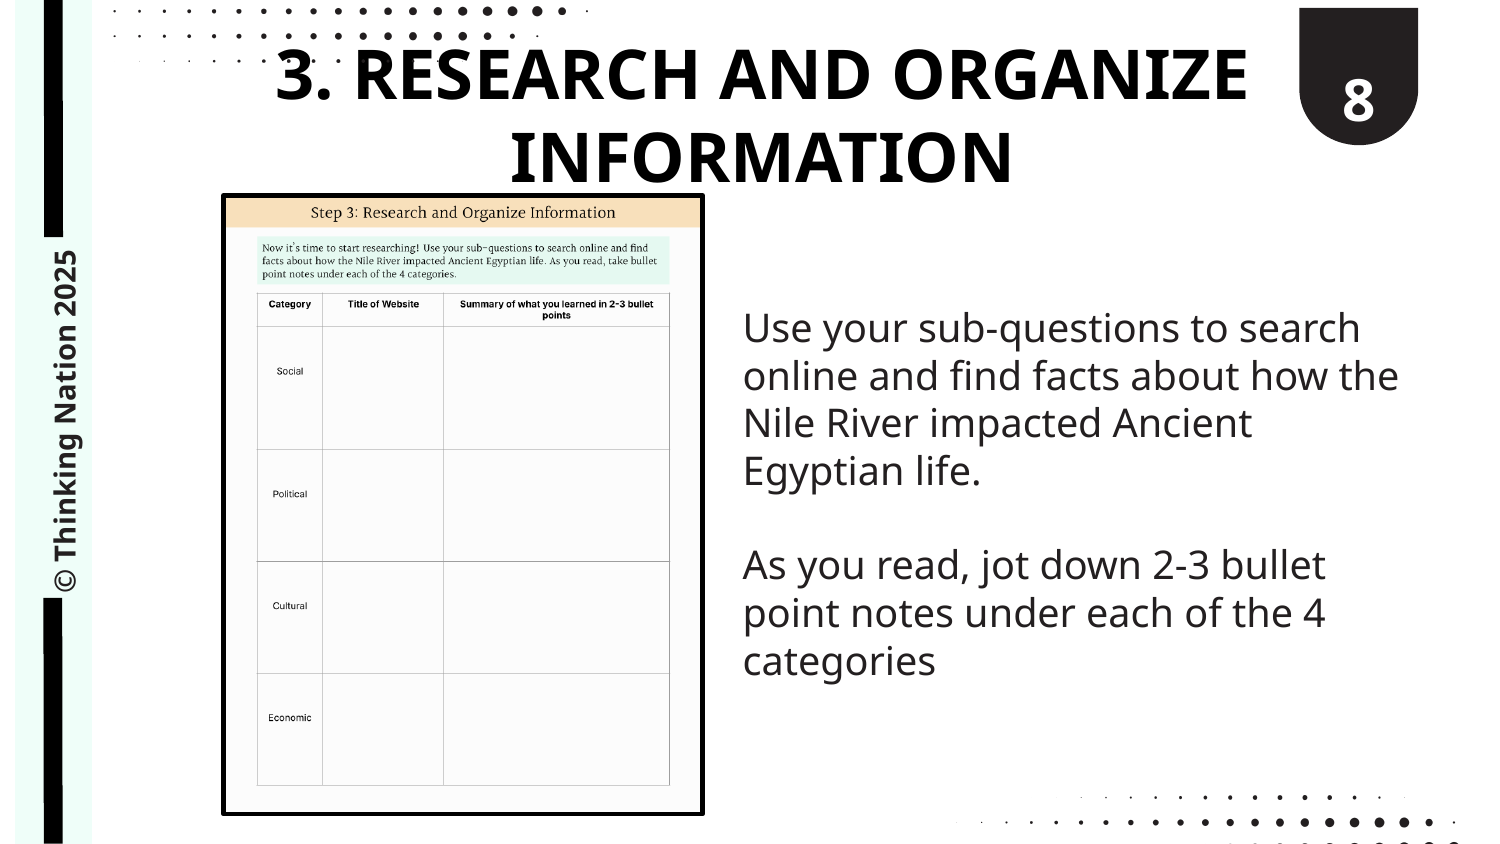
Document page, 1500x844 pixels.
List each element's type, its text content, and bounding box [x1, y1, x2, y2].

text_box [882, 795, 1483, 844]
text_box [1294, 0, 1423, 146]
text_box 3. RESEARCH AND ORGANIZE INFORMATION [97, 30, 1392, 196]
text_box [14, 0, 93, 844]
text_box [97, 0, 616, 63]
picture [225, 197, 701, 812]
text_box Use your sub-questions to search online and find facts about how the Nile River impacted Ancient Egyptian life. As you read, jot down 2-3 bullet point notes under each of the 4 categories [742, 303, 1407, 683]
